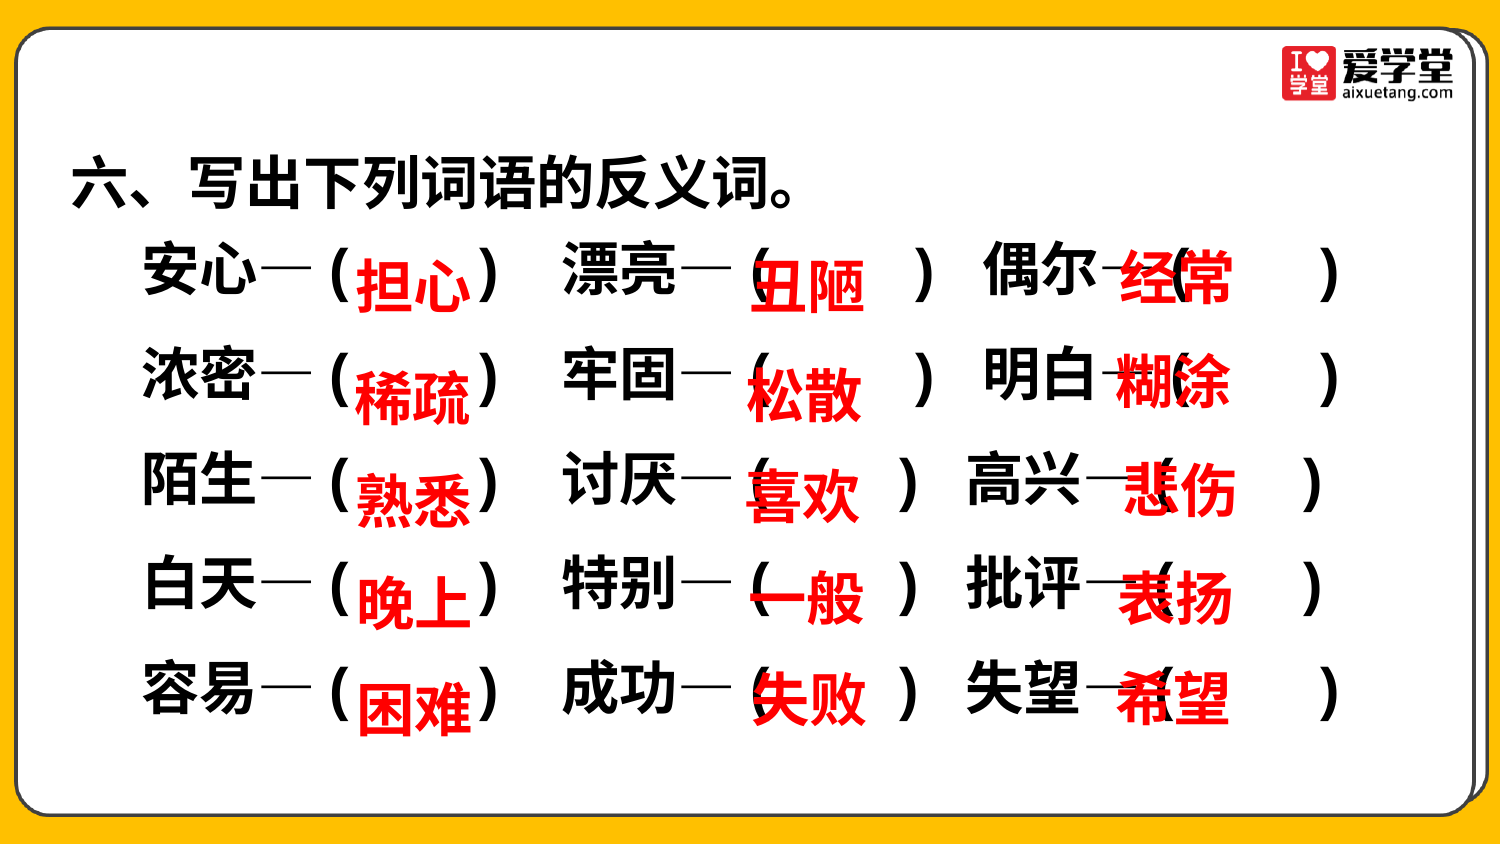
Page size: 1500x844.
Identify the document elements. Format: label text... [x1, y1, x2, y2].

text_box 喜欢 [729, 417, 877, 538]
text_box 丑陋 [734, 224, 881, 328]
text_box 表扬 [1102, 519, 1249, 640]
text_box 经常 [1104, 198, 1251, 319]
text_box 晚上 [342, 524, 489, 630]
text_box 希望 [1100, 619, 1247, 740]
text_box 失败 [736, 621, 883, 741]
text_box 悲伤 [1107, 411, 1254, 532]
text_box 松散 [731, 316, 879, 436]
picture [0, 0, 1500, 844]
text_box 安心—( ) 漂亮—( ) 偶尔—( ) 浓密—( ) 牢固—( ) 明白—( ) 陌生—( ) 讨厌—( ) 高兴—( ) 白天—( ) 特别—( ) 批评—( ) 容易—( ) 成功—( ) 失望—( ) [126, 224, 342, 729]
text_box 困难 [342, 630, 489, 751]
text_box 担心 [340, 224, 487, 328]
text_box 糊涂 [1100, 303, 1247, 423]
text_box 稀疏 [339, 319, 487, 440]
text_box 六、写出下列词语的反义词。 [55, 103, 931, 224]
text_box 一般 [734, 519, 881, 640]
text_box 熟悉 [340, 422, 487, 543]
text_box 安心—( ) 漂亮—( ) 偶尔—( ) 浓密—( ) 牢固—( ) 明白—( ) 陌生—( ) 讨厌—( ) 高兴—( ) 白天—( ) 特别—( ) 批评—( ) 容易—( ) 成功—( ) 失望—( ) [877, 189, 1500, 729]
text_box 安心—( ) 漂亮—( ) 偶尔—( ) 浓密—( ) 牢固—( ) 明白—( ) 陌生—( ) 讨厌—( ) 高兴—( ) 白天—( ) 特别—( ) 批评—( ) 容易—( ) 成功—( ) 失望—( ) [487, 224, 736, 729]
